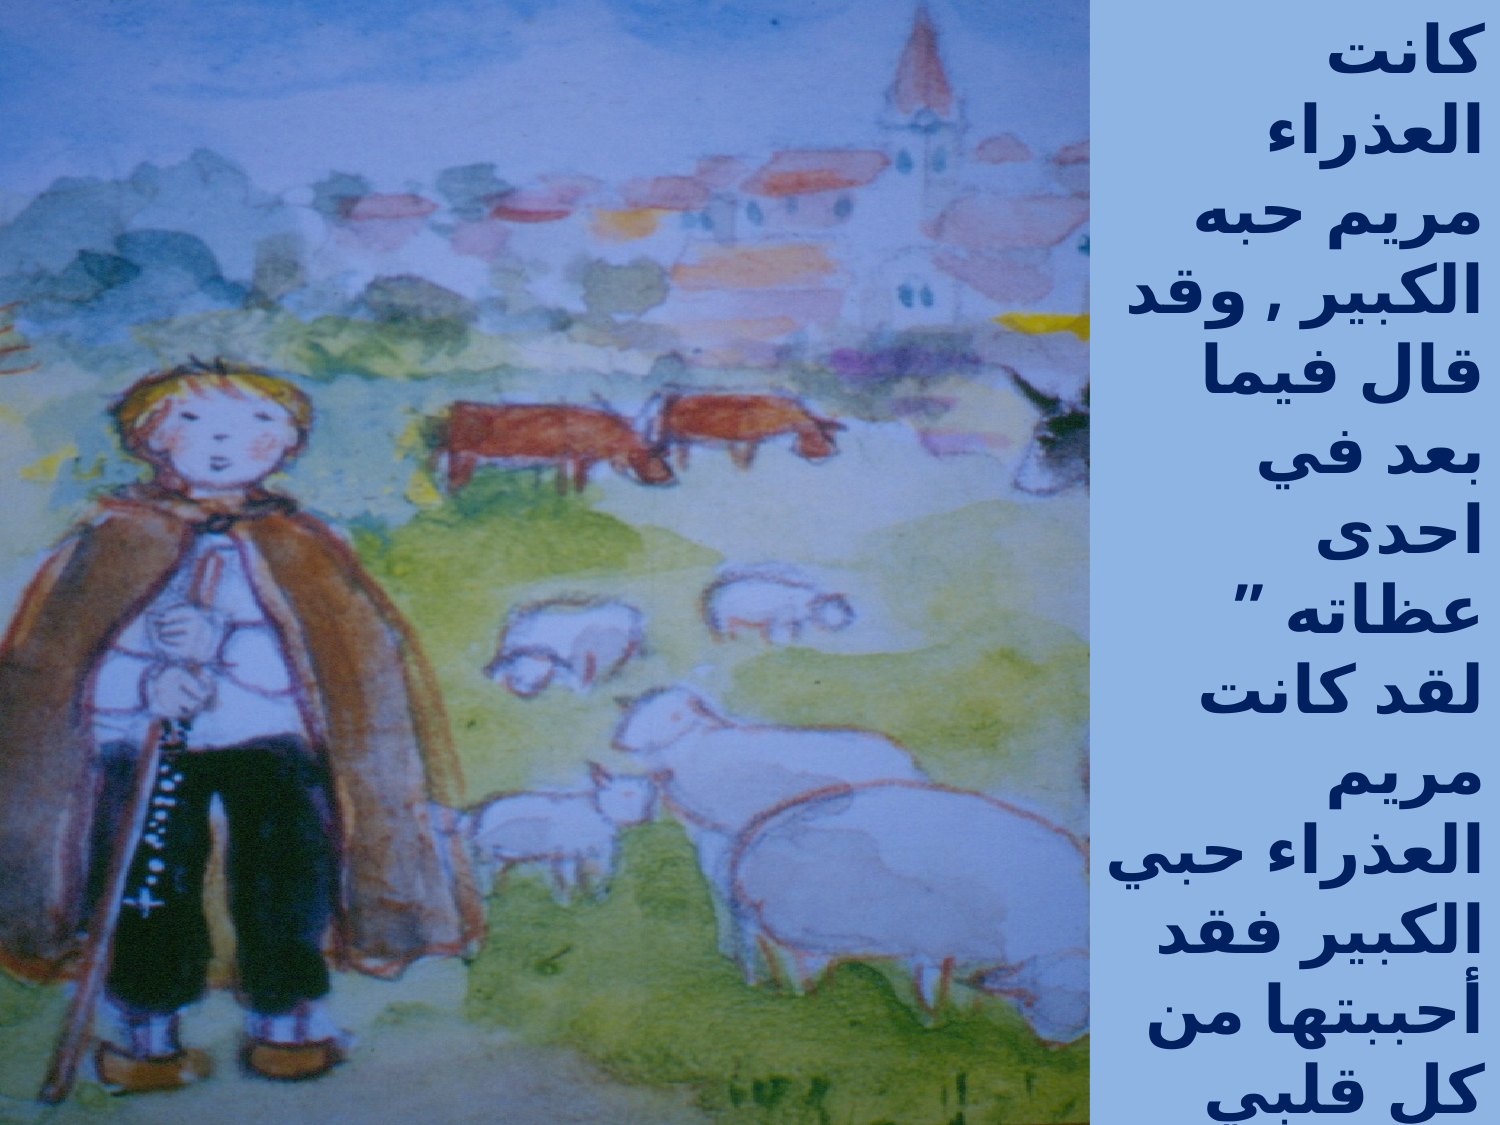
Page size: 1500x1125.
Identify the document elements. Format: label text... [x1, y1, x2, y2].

text_box كانت العذراء مريم حبه الكبير , وقد قال فيما بعد في احدى عظاته ” لقد كانت مريم العذراء حبي الكبير فقد أحببتها من كل قلبي حتى قبل أن أعرفها فطوبى لمن يعيش ويحيا تحت حماية مريم , فهي من سيضمنه في السماء [1092, 0, 1500, 1125]
picture [0, 0, 1091, 1125]
